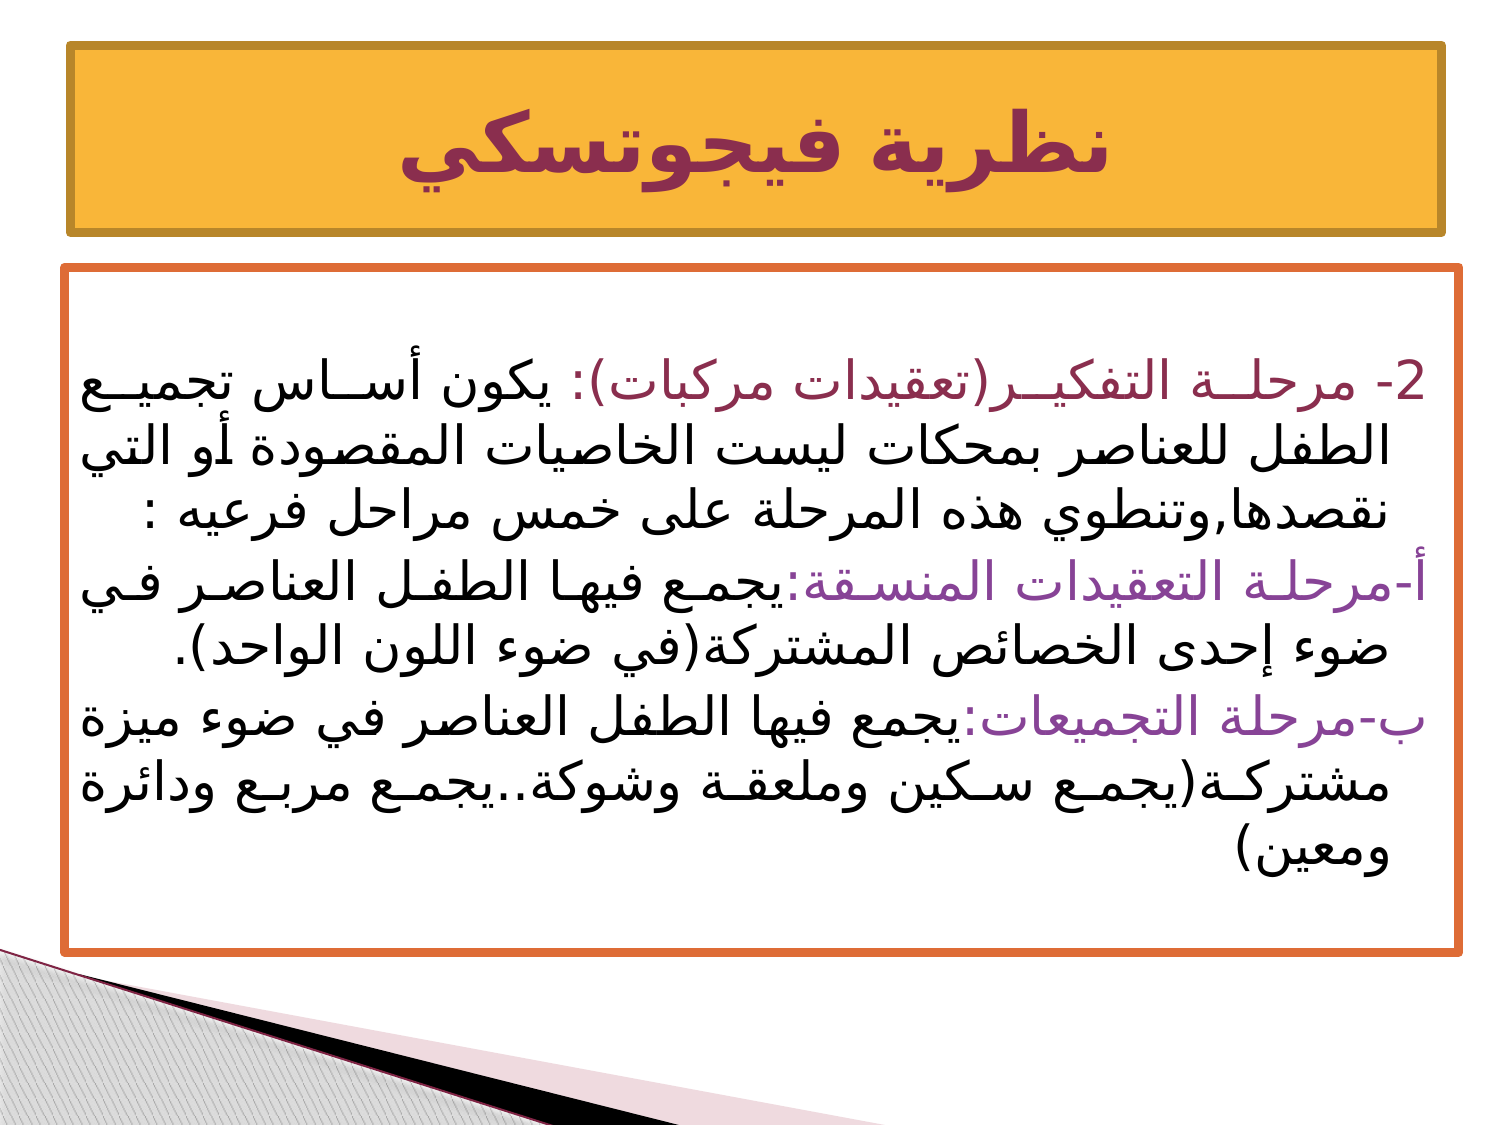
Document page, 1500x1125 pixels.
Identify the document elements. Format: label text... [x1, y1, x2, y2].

title نظرية فيجوتسكي [66, 41, 1446, 237]
list 2- مرحلة التفكير(تعقيدات مركبات): يكون أساس تجميع الطفل للعناصر بمحكات ليست الخاصيات المقصودة أو التي نقصدها,وتنطوي هذه المرحلة على خمس مراحل فرعيه : أ-مرحلة التعقيدات المنسقة:يجمع فيها الطفل العناصر في ضوء إحدى الخصائص المشتركة(في ضوء اللون الواحد). ب-مرحلة التجميعات:يجمع فيها الطفل العناصر في ضوء ميزة مشتركة(يجمع سكين وملعقة وشوكة..يجمع مربع ودائرة ومعين) [60, 263, 1463, 957]
